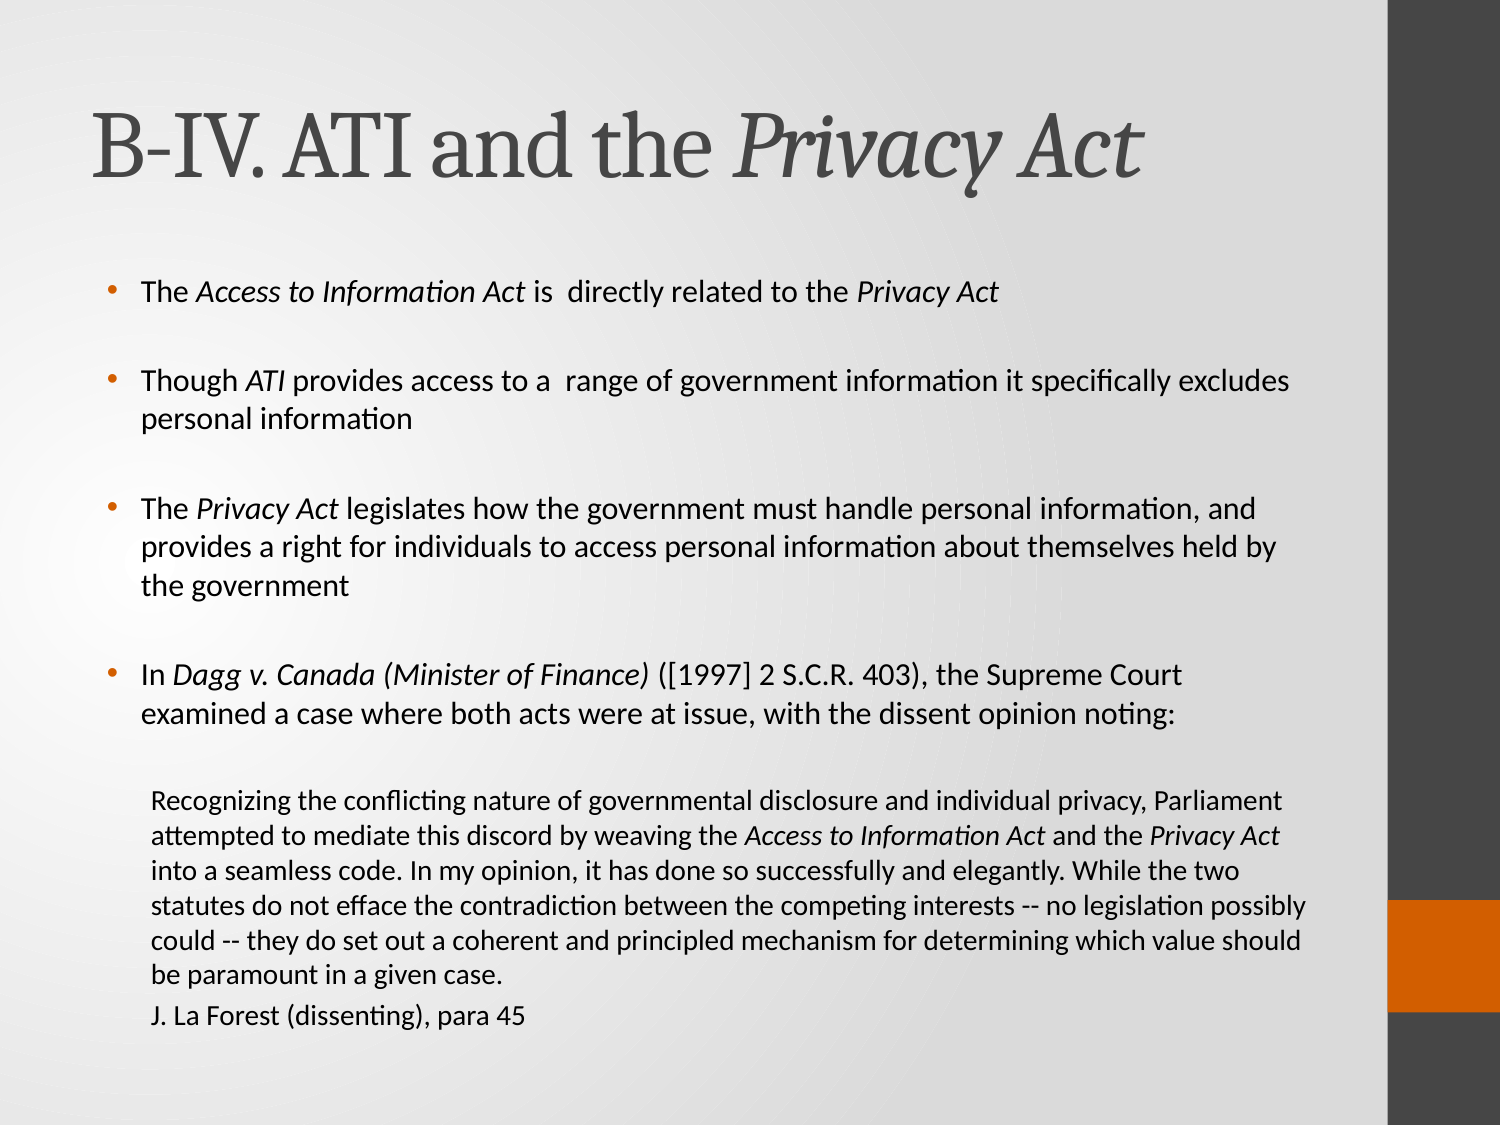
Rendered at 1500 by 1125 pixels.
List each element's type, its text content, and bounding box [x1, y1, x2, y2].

list The Access to Information Act is directly related to the Privacy Act Though ATI provides access to a range of government information it specifically excludes personal information The Privacy Act legislates how the government must handle personal information, and provides a right for individuals to access personal information about themselves held by the government In Dagg v. Canada (Minister of Finance) ([1997] 2 S.C.R. 403), the Supreme Court examined a case where both acts were at issue, with the dissent opinion noting: Recognizing the conflicting nature of governmental disclosure and individual privacy, Parliament attempted to mediate this discord by weaving the Access to Information Act and the Privacy Act into a seamless code. In my opinion, it has done so successfully and elegantly. While the two statutes do not efface the contradiction between the competing interests -- no legislation possibly could -- they do set out a coherent and principled mechanism for determining which value should be paramount in a given case. J. La Forest (dissenting), para 45 [75, 262, 1325, 1050]
title B-IV. ATI and the Privacy Act [75, 45, 1325, 233]
